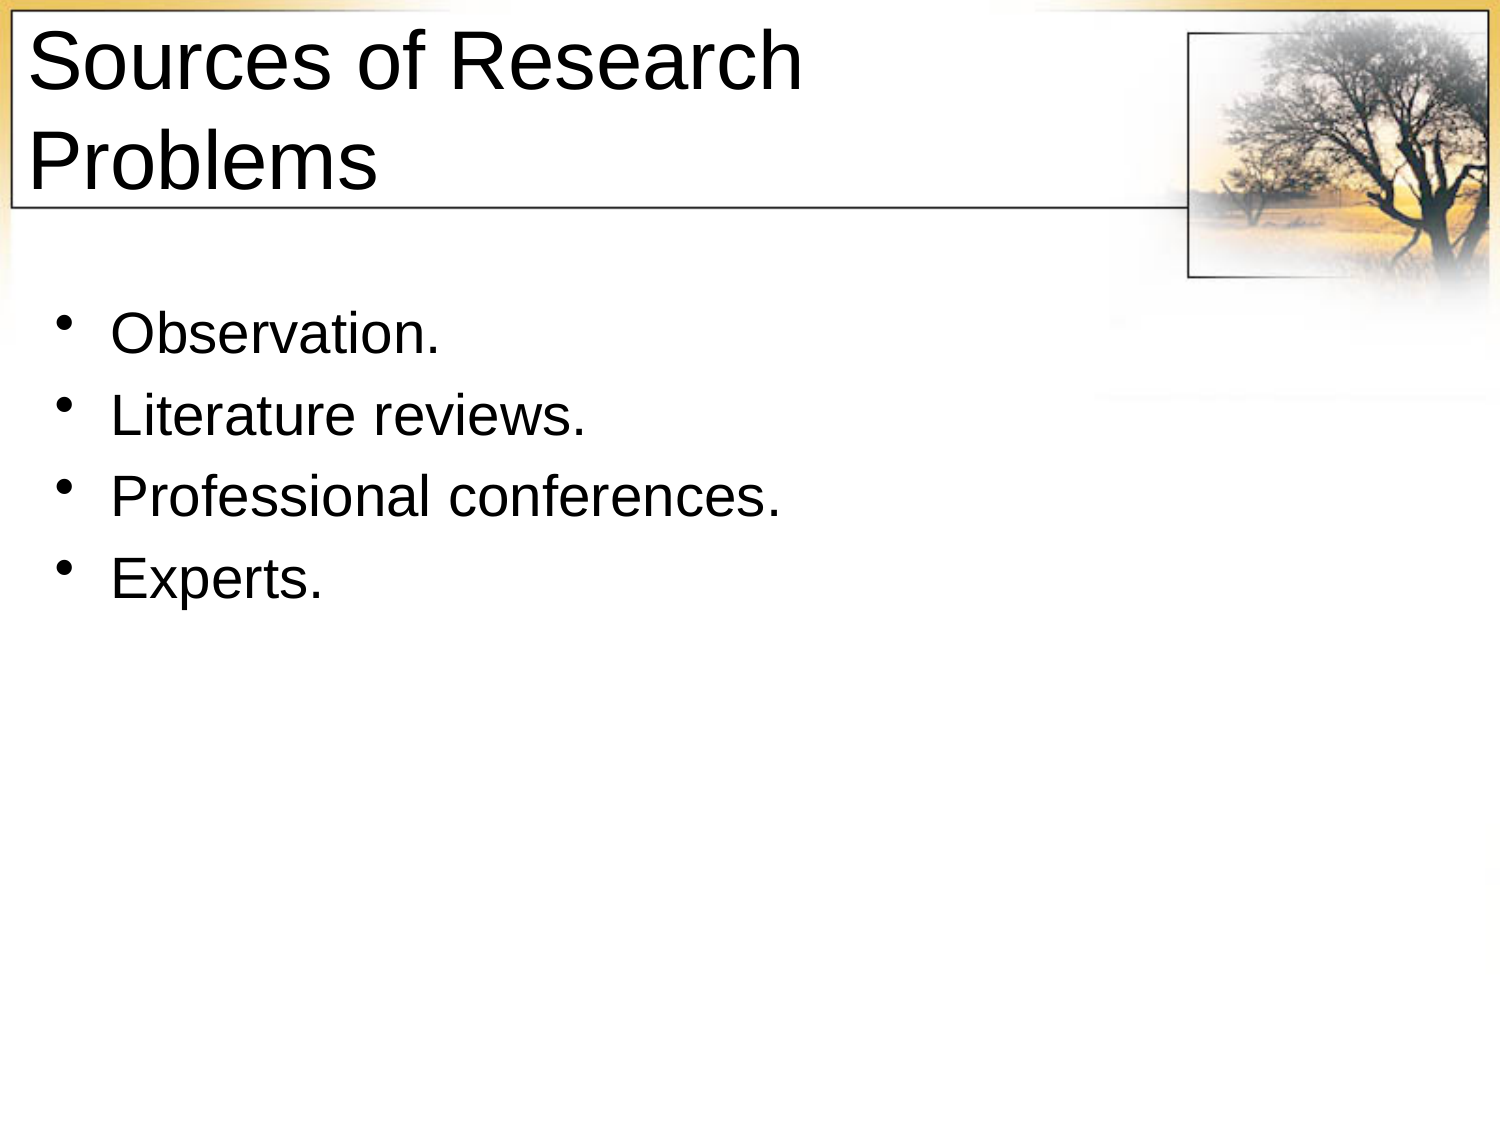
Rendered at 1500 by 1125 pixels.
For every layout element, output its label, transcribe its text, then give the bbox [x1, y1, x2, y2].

picture [0, 0, 1500, 1125]
list Observation. Literature reviews. Professional conferences. Experts. [39, 287, 1453, 1001]
title Sources of Research Problems [12, 12, 1188, 201]
